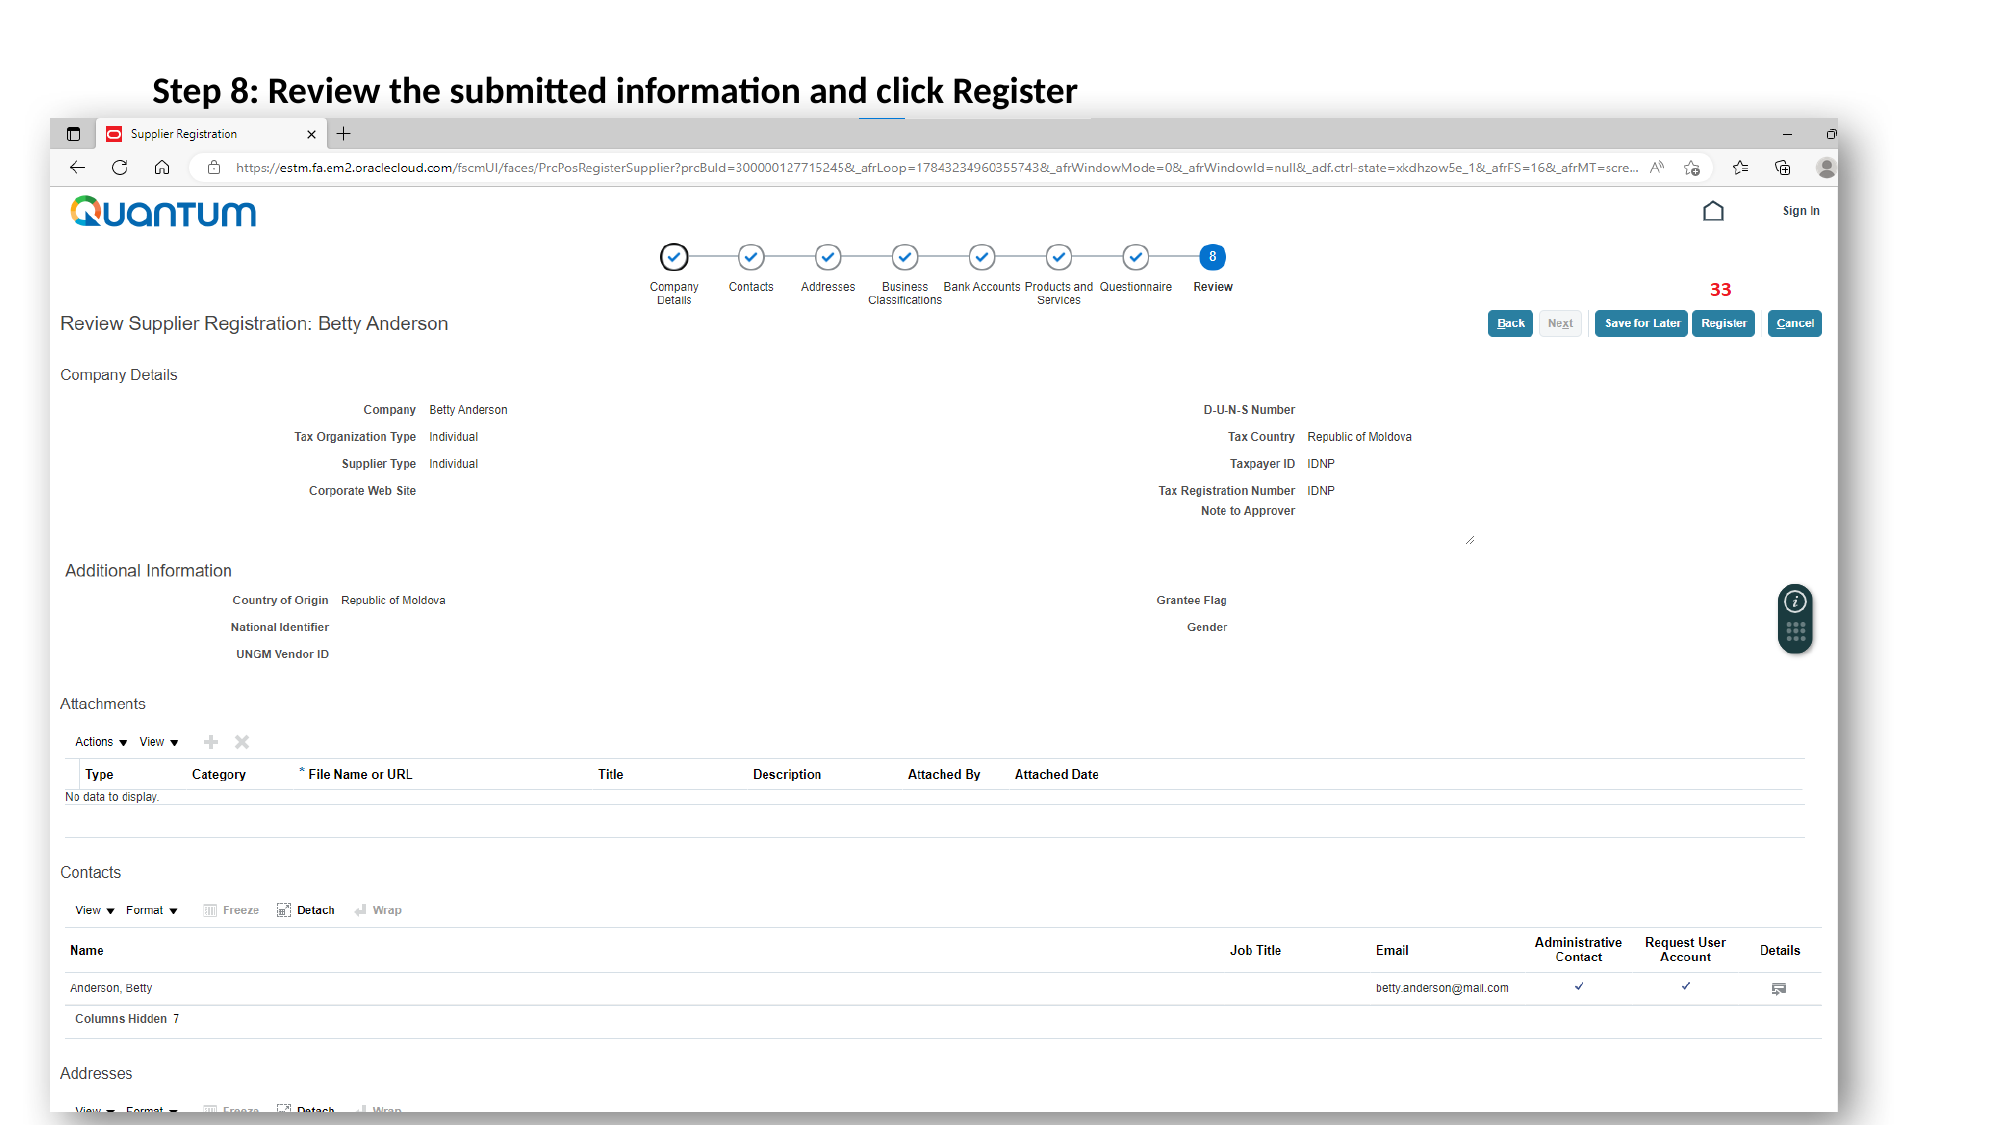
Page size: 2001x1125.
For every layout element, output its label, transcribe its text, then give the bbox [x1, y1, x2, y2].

picture [50, 118, 1838, 1112]
title Step 8: Review the submitted information and click Register [137, 64, 1863, 113]
